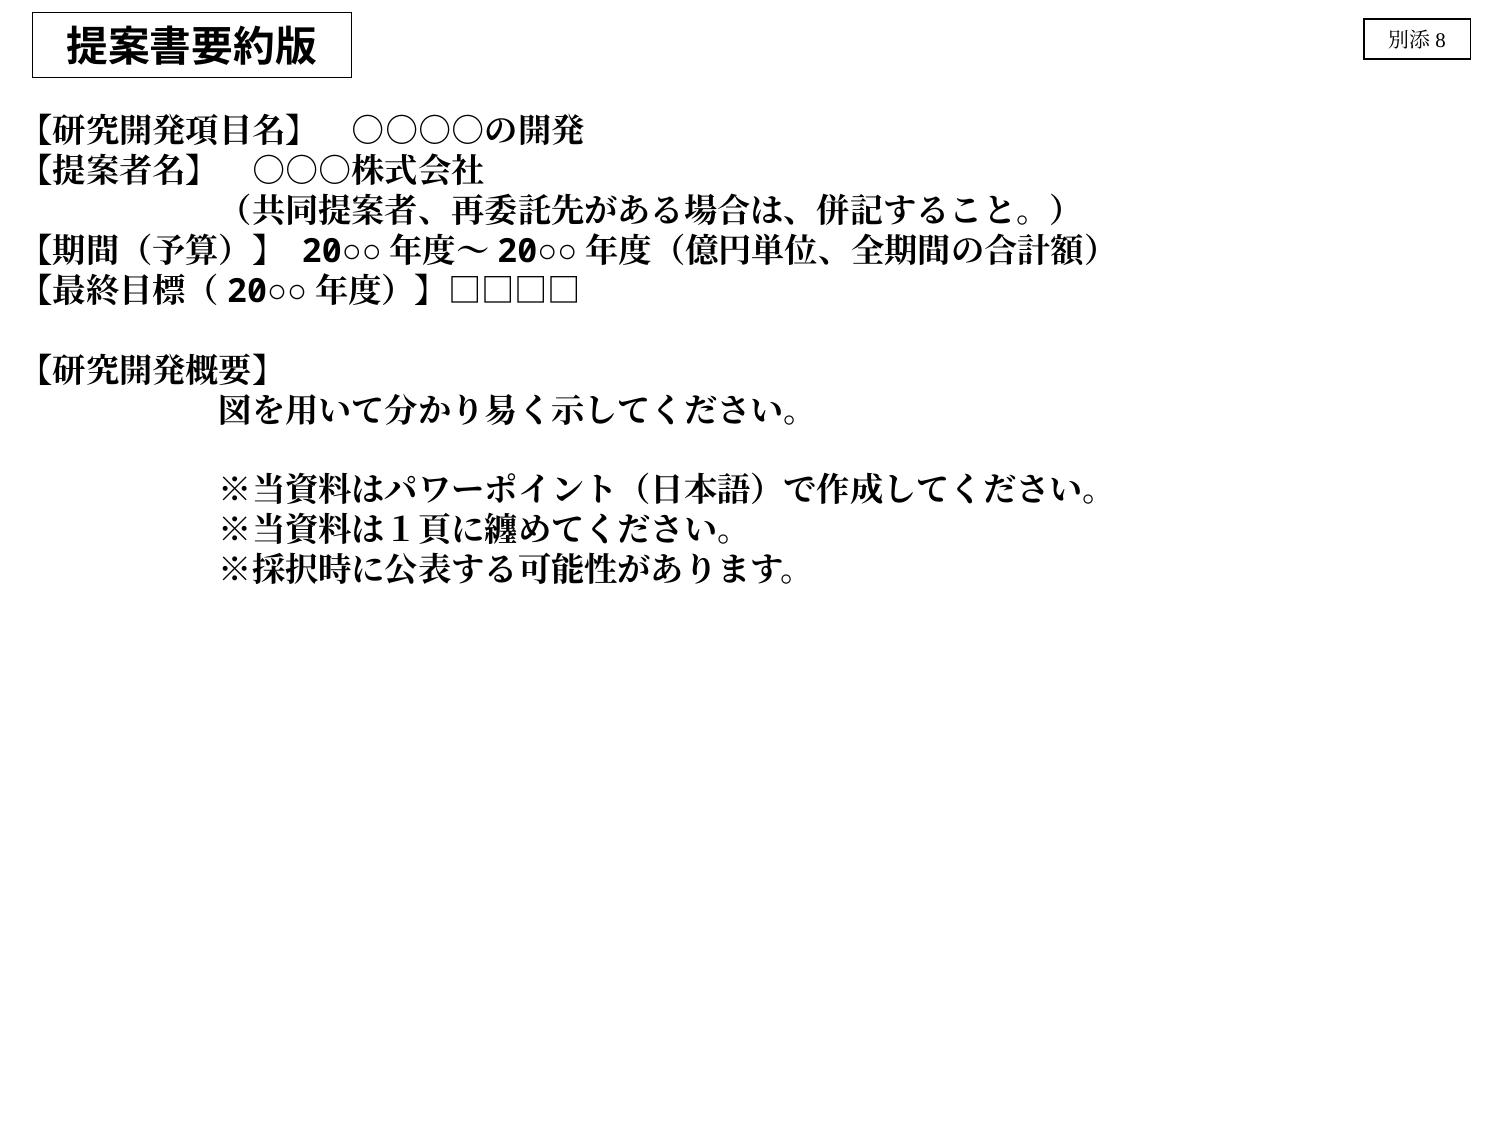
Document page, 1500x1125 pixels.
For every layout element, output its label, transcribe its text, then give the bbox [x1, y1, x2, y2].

text_box 別添8 [1364, 19, 1471, 60]
text_box 【研究開発項目名】 ○○○○の開発 【提案者名】 ○○○株式会社 （共同提案者、再委託先がある場合は、併記すること。） 【期間（予算）】 20○○年度～20○○年度（億円単位、全期間の合計額） 【最終目標（20○○年度）】□□□□ 【研究開発概要】 図を用いて分かり易く示してください。 ※当資料はパワーポイント（日本語）で作成してください。 ※当資料は１頁に纏めてください。 ※採択時に公表する可能性があります。 [4, 101, 1500, 929]
text_box 提案書要約版 [32, 12, 352, 78]
